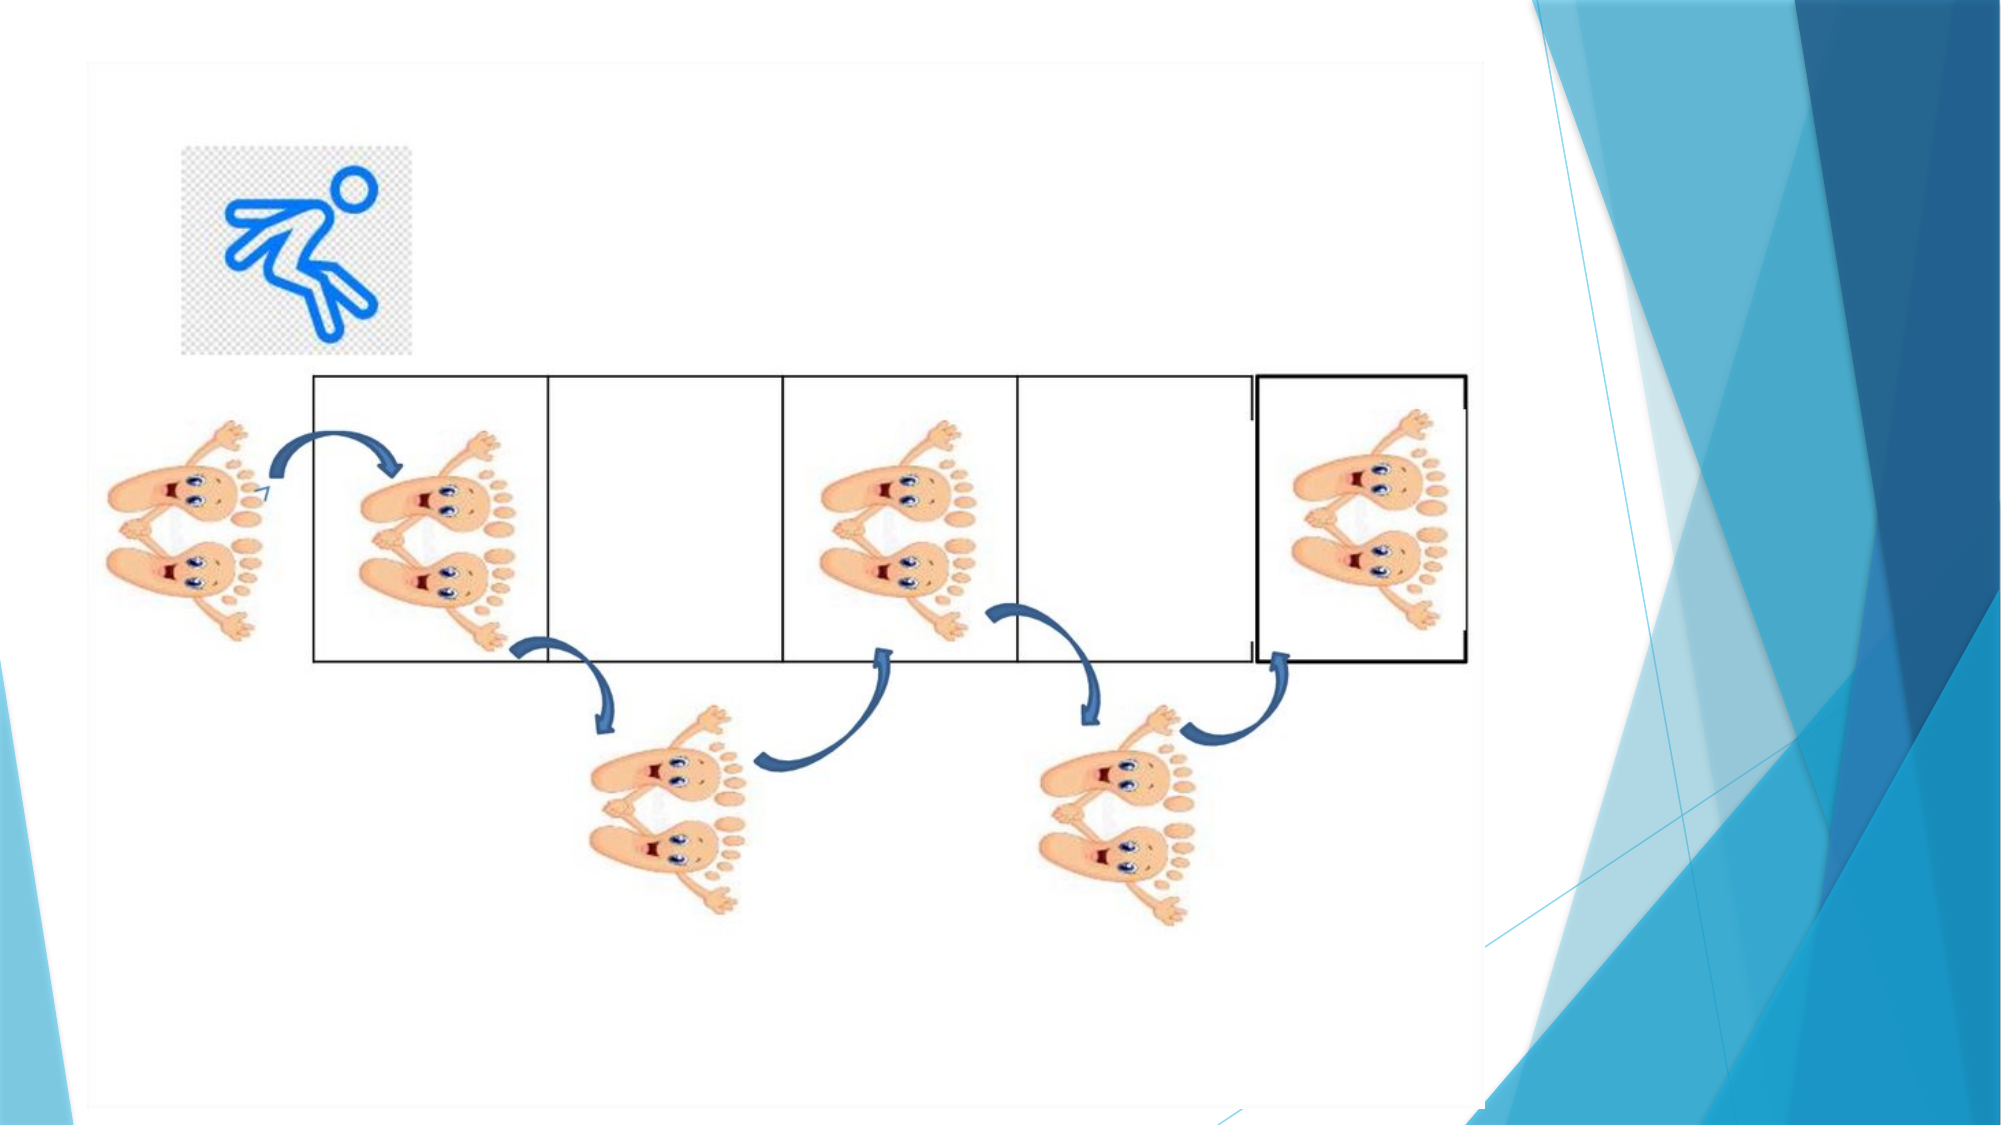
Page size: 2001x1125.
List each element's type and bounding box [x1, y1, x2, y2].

picture [85, 61, 1485, 1110]
